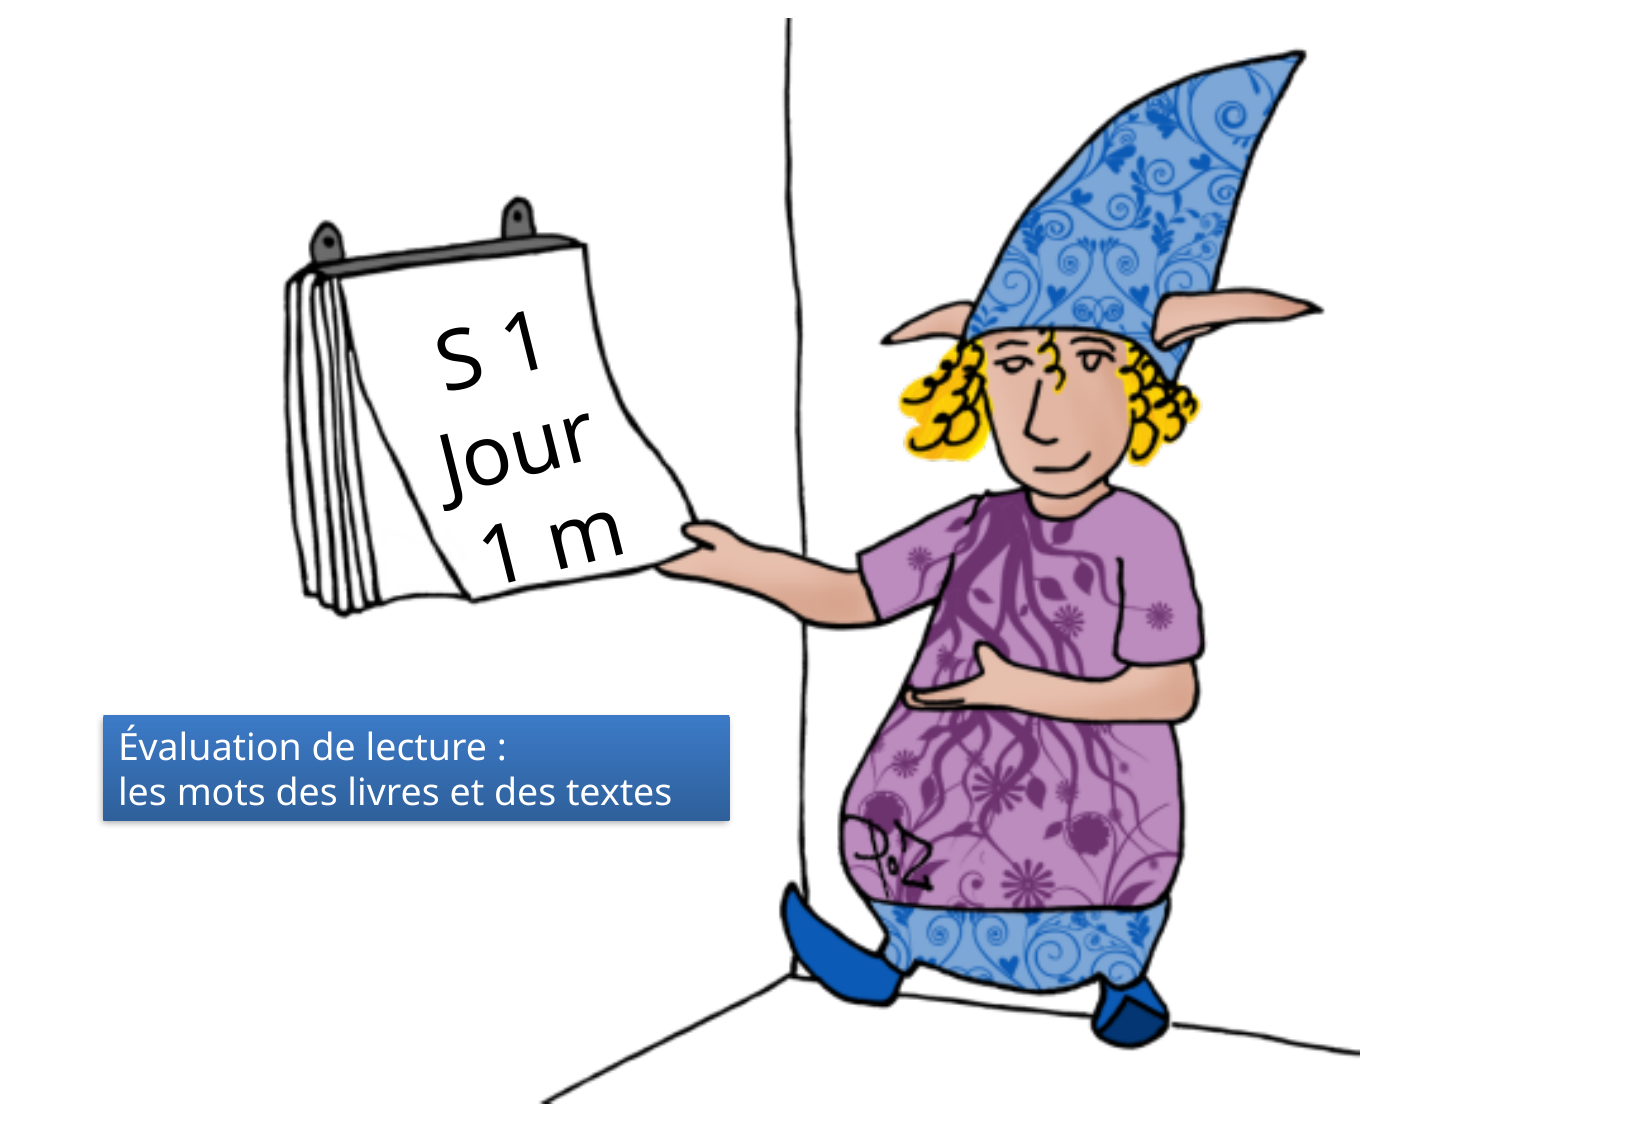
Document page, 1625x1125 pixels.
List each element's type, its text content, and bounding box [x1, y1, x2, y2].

picture [264, 18, 1360, 1104]
text_box Évaluation de lecture : les mots des livres et des textes [103, 715, 730, 821]
text_box S 1 Jour 1 m [330, 254, 702, 634]
